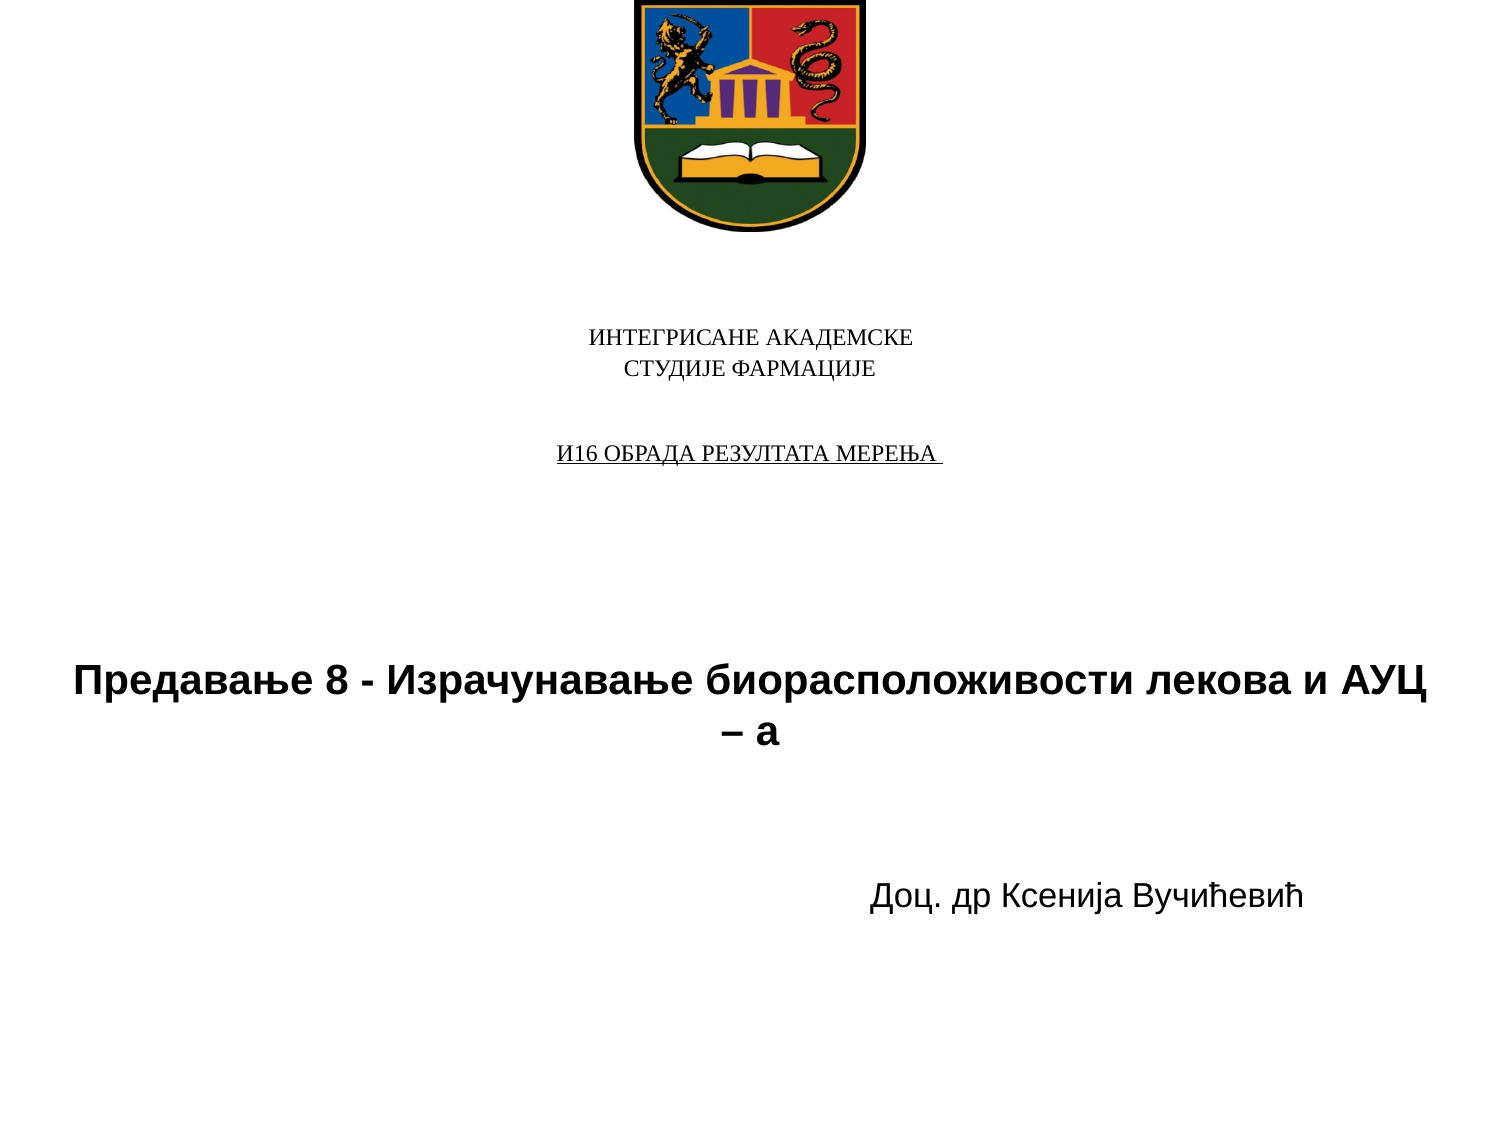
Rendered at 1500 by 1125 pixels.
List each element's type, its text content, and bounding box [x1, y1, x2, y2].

title ИНТЕГРИСАНЕ АКАДЕМСКЕ СТУДИЈЕ ФАРМАЦИЈЕ И16 ОБРАДА РЕЗУЛТАТА МЕРЕЊА [112, 243, 1388, 591]
picture [634, 0, 866, 232]
subtitle Предавање 8 - Израчунавање биорасположивости лекова и АУЦ – а Доц. др Ксенија Вучићевић [41, 645, 1459, 925]
